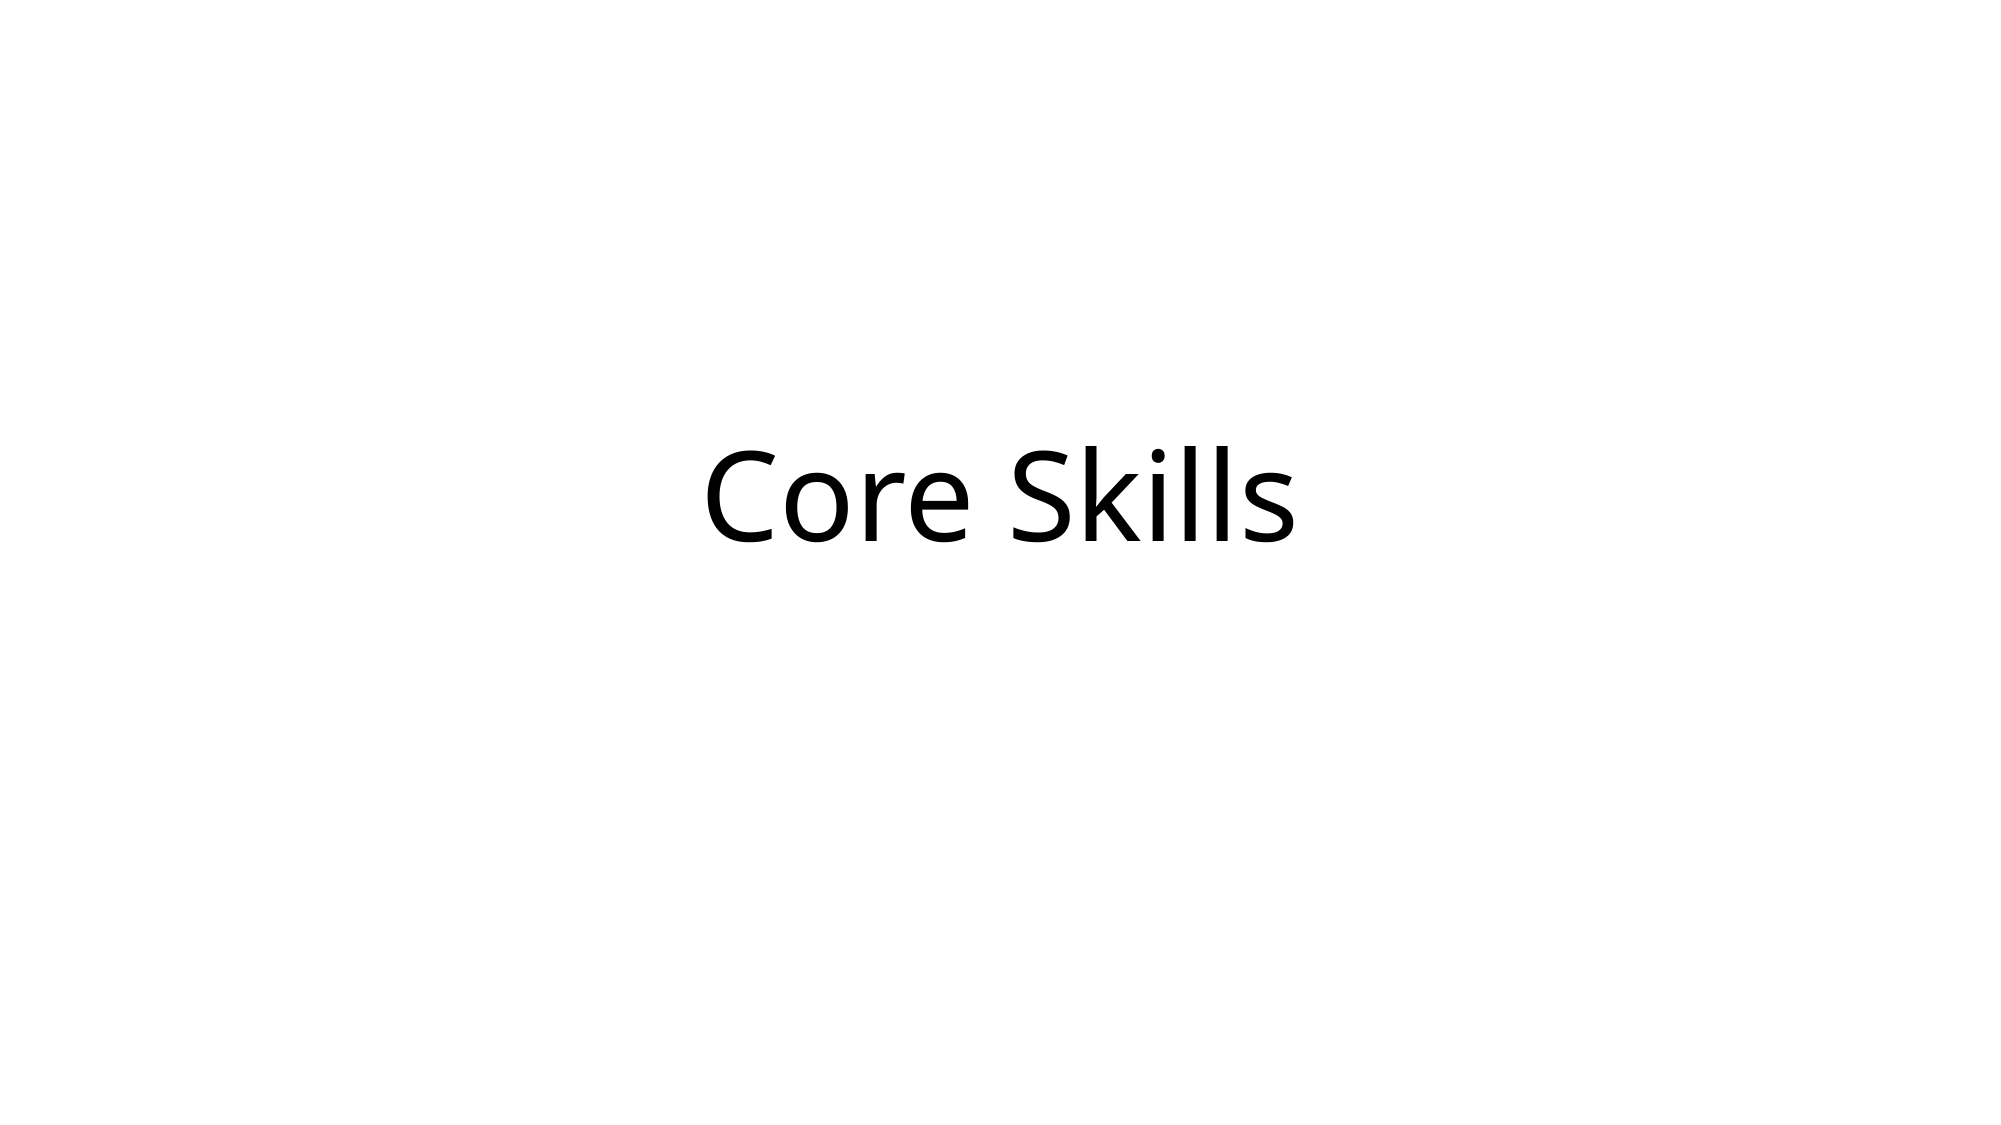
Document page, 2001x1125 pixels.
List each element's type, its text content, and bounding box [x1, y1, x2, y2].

title Core Skills [249, 184, 1750, 576]
